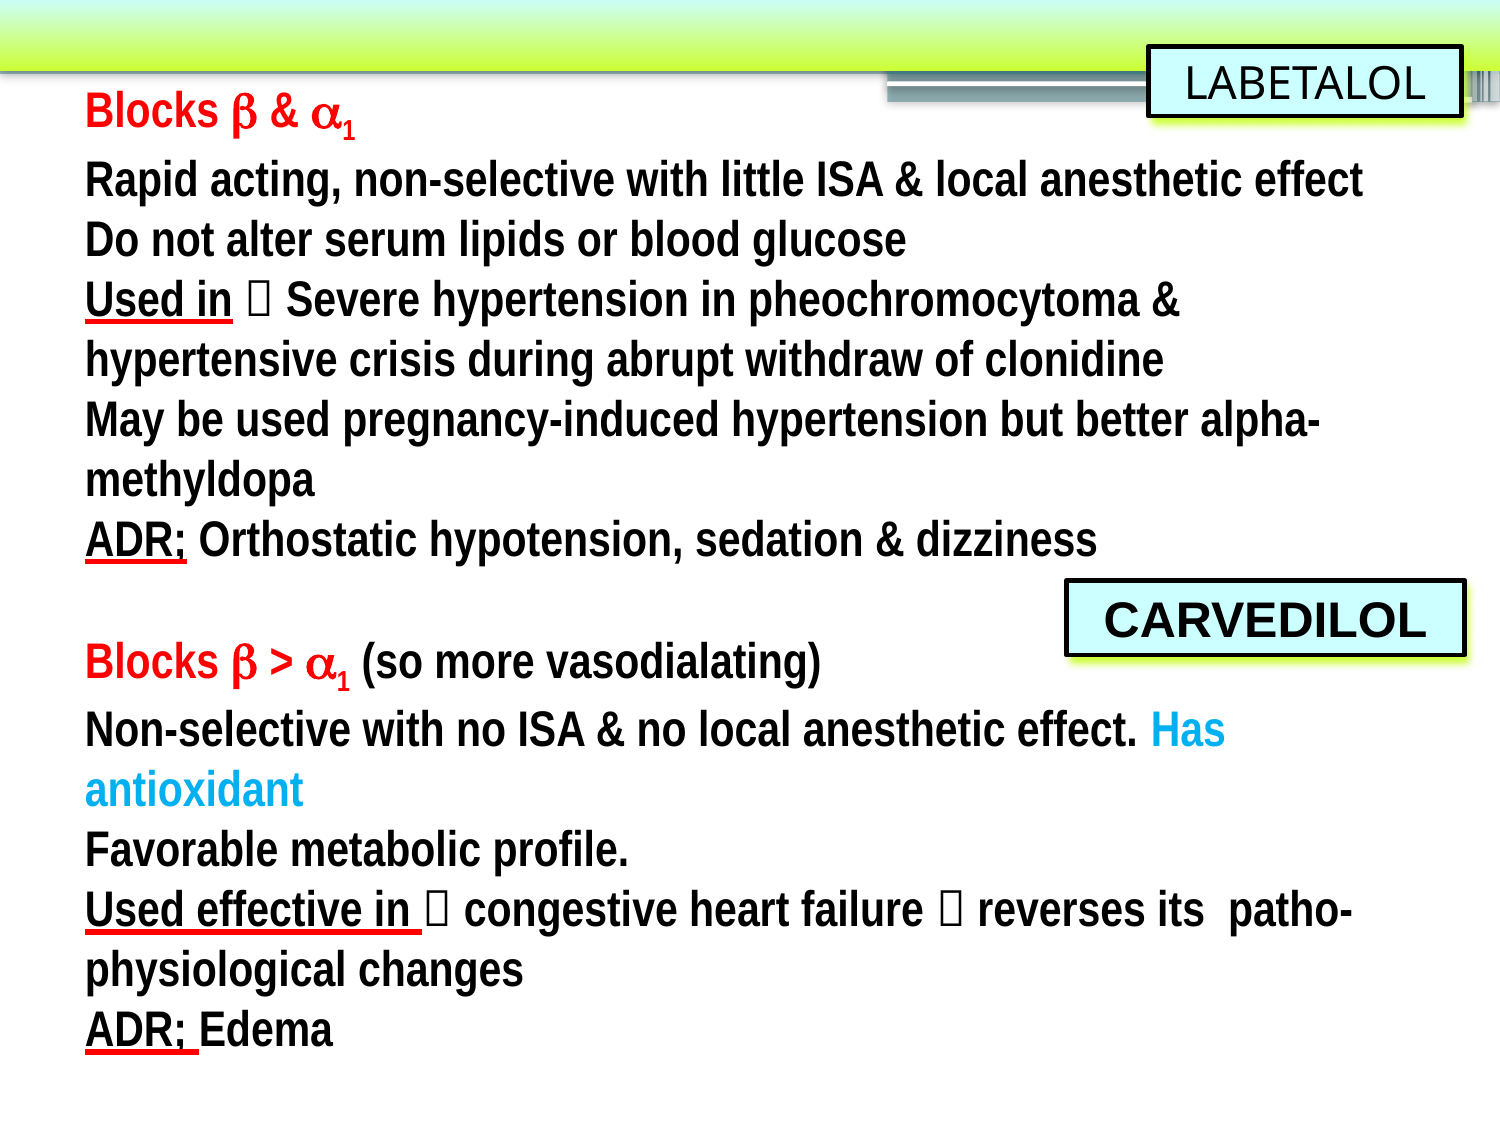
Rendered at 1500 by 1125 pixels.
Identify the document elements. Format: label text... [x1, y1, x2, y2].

text_box Blocks  & 1 Rapid acting, non-selective with little ISA & local anesthetic effect Do not alter serum lipids or blood glucose Used in  Severe hypertension in pheochromocytoma & hypertensive crisis during abrupt withdraw of clonidine May be used pregnancy-induced hypertension but better alpha-methyldopa ADR; Orthostatic hypotension, sedation & dizziness [70, 70, 1442, 574]
text_box LABETALOL [1148, 46, 1462, 117]
text_box Blocks  > 1 (so more vasodialating) Non-selective with no ISA & no local anesthetic effect. Has antioxidant Favorable metabolic profile. Used effective in  congestive heart failure  reverses its patho- physiological changes ADR; Edema [70, 621, 1442, 1064]
text_box [0, 0, 1500, 72]
text_box CARVEDILOL [1066, 580, 1465, 656]
